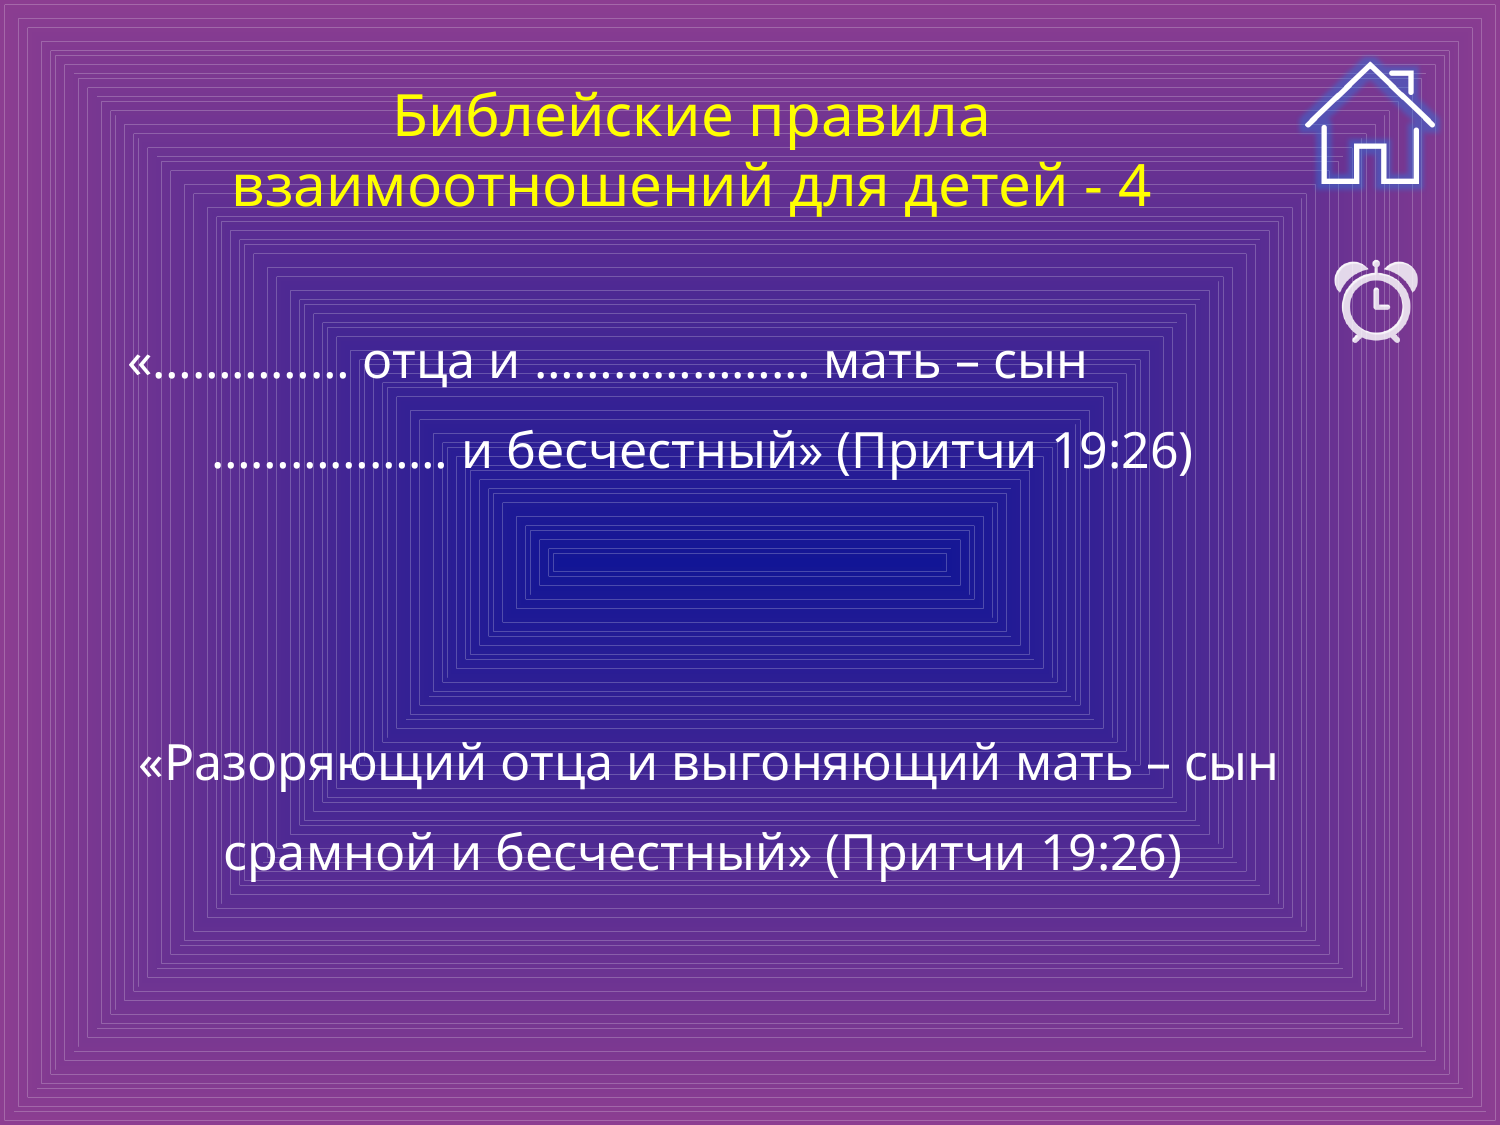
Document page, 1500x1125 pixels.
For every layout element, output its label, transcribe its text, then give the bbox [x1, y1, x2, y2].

text_box Библейские правила взаимоотношений для детей - 4 [100, 54, 1284, 243]
text_box «Разоряющий отца и выгоняющий мать – сын срамной и бесчестный» (Притчи 19:26) [123, 692, 1365, 1035]
list «…………… отца и ………………… мать – сын ……………… и бесчестный» (Притчи 19:26) [112, 290, 1329, 622]
picture [1304, 54, 1435, 184]
picture [1328, 255, 1424, 350]
